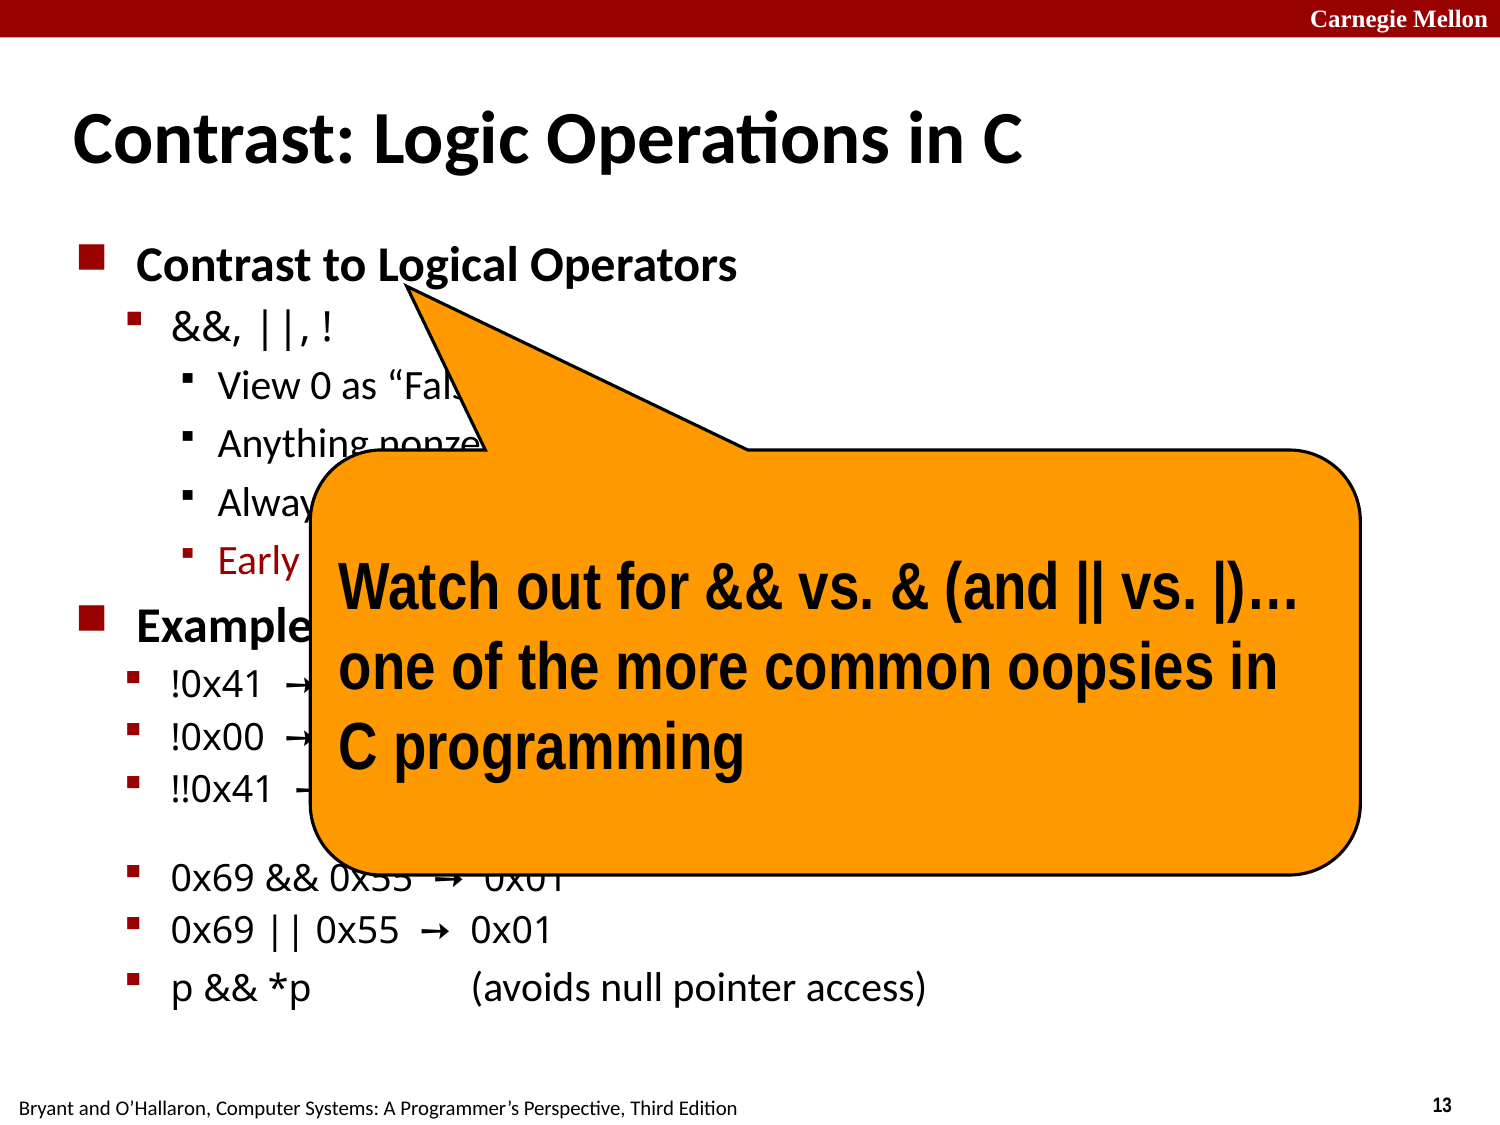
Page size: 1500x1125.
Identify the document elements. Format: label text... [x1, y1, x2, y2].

title Contrast: Logic Operations in C [58, 71, 1305, 197]
text_box Watch out for && vs. & (and || vs. |)… one of the more common oopsies in C programming [310, 286, 1361, 876]
list Contrast to Logical Operators &&, ||, ! View 0 as “False” Anything nonzero as “True” Always return 0 or 1 Early termination Examples (char data type) !0x41 ➙ 0x00 !0x00 ➙ 0x01 !!0x41 ➙ 0x01 0x69 && 0x55 ➙ 0x01 0x69 || 0x55 ➙ 0x01 p && *p (avoids null pointer access) [64, 223, 1361, 1040]
